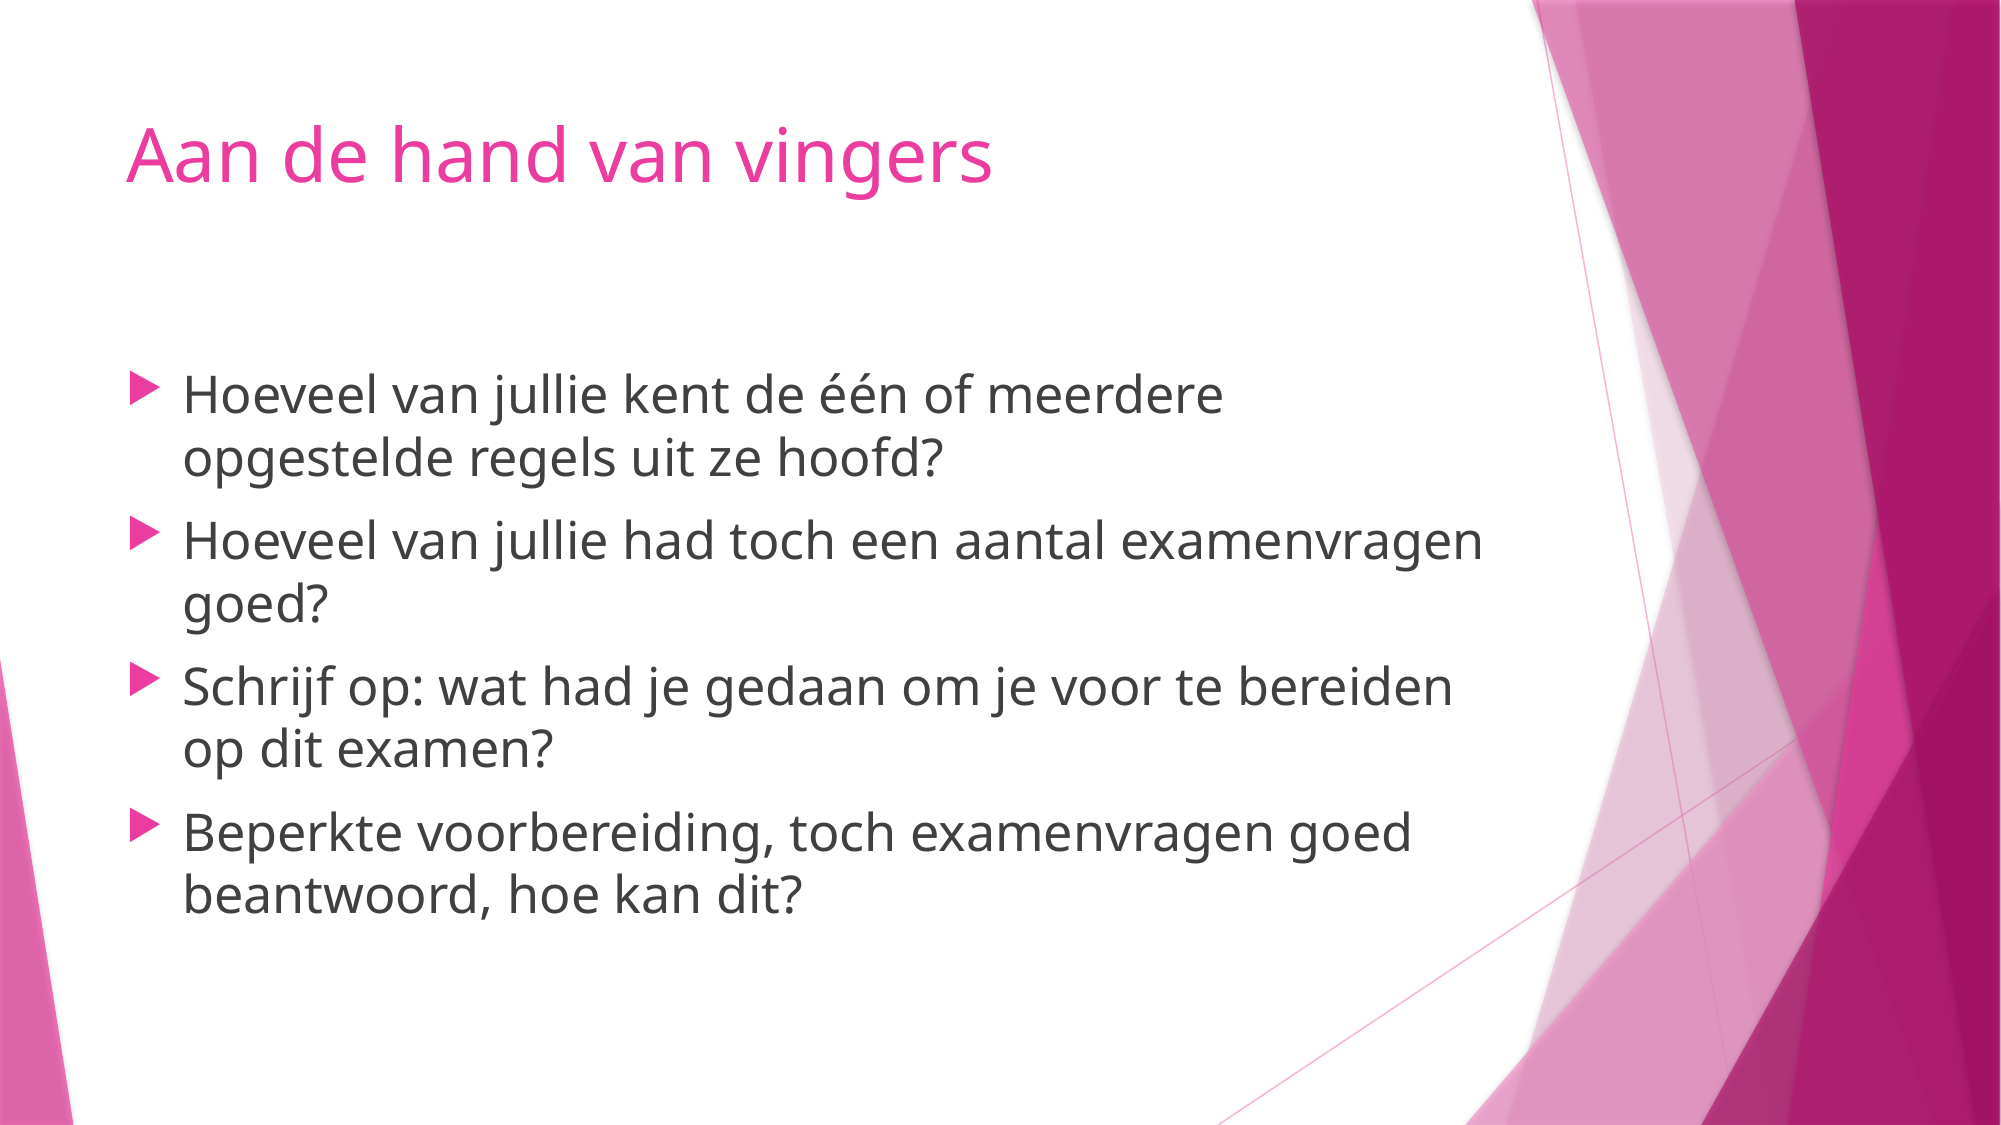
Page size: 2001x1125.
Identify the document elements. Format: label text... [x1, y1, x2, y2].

title Aan de hand van vingers [111, 99, 1522, 317]
list Hoeveel van jullie kent de één of meerdere opgestelde regels uit ze hoofd? Hoeveel van jullie had toch een aantal examenvragen goed? Schrijf op: wat had je gedaan om je voor te bereiden op dit examen? Beperkte voorbereiding, toch examenvragen goed beantwoord, hoe kan dit? [111, 354, 1522, 992]
